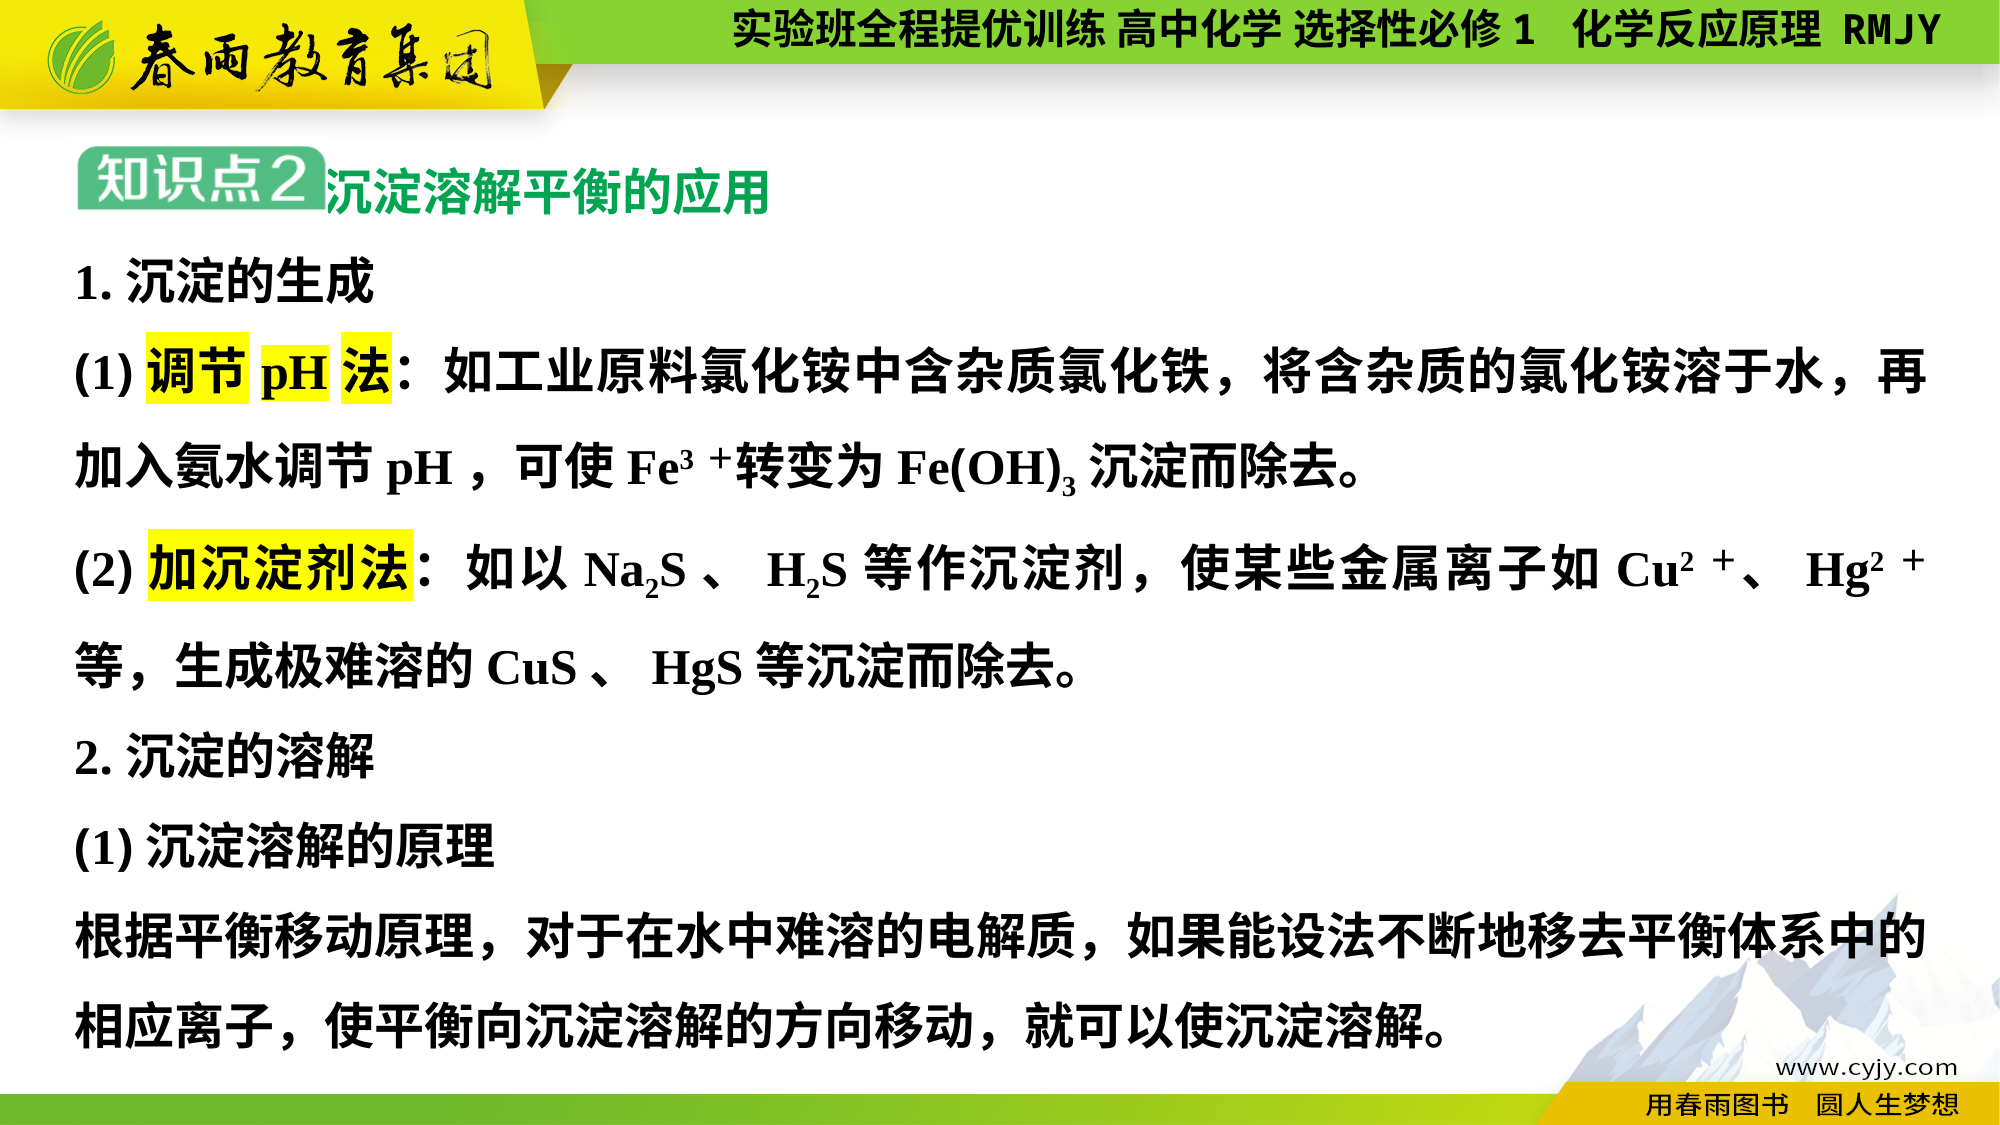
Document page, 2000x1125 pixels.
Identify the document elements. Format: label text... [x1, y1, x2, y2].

picture [0, 0, 2000, 1125]
list 沉淀溶解平衡的应用 1.沉淀的生成 (1)调节pH法：如工业原料氯化铵中含杂质氯化铁，将含杂质的氯化铵溶于水，再加入氨水调节pH，可使Fe3＋转变为Fe(OH)3沉淀而除去。 (2)加沉淀剂法：如以Na2S、H2S等作沉淀剂，使某些金属离子如Cu2＋、Hg2＋等，生成极难溶的CuS、HgS等沉淀而除去。 2.沉淀的溶解 (1)沉淀溶解的原理 根据平衡移动原理，对于在水中难溶的电解质，如果能设法不断地移去平衡体系中的相应离子，使平衡向沉淀溶解的方向移动，就可以使沉淀溶解。 [59, 122, 1944, 1047]
